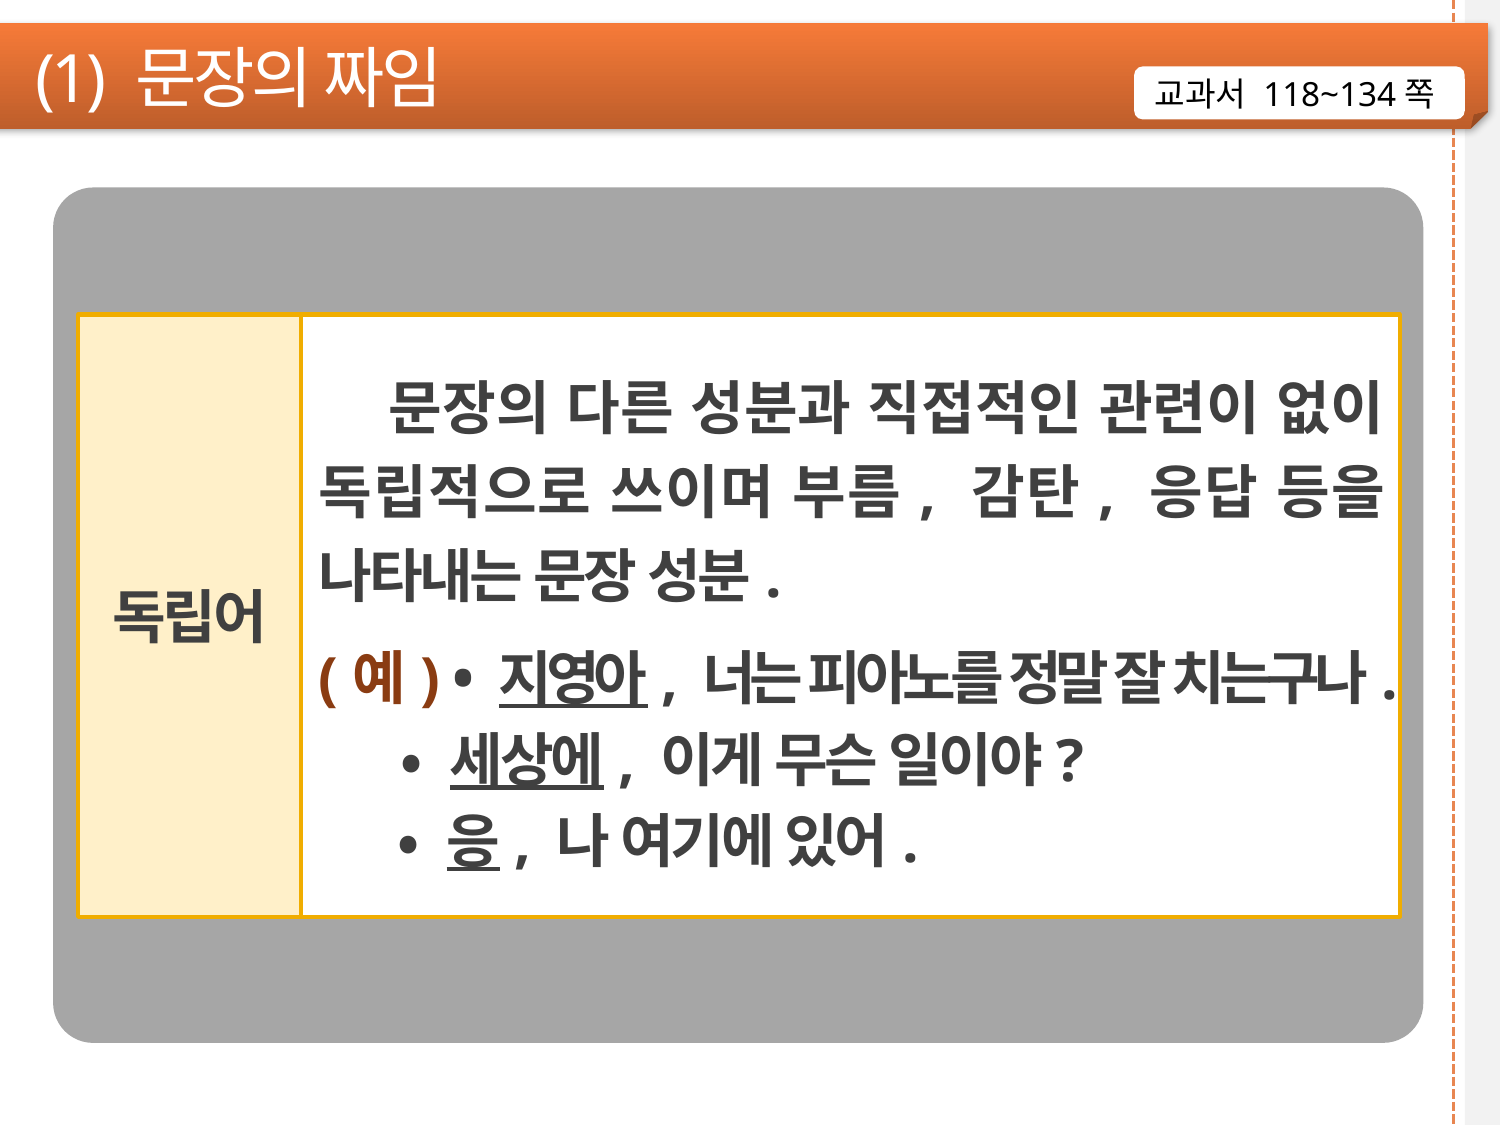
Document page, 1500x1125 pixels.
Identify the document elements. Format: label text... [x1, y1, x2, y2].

list 문장의 다른 성분과 직접적인 관련이 없이 독립적으로 쓰이며 부름, 감탄, 응답 등을 나타내는 문장 성분. (예) • 지영아, 너는 피아노를 정말 잘 치는구나. • 세상에, 이게 무슨 일이야? • 응, 나 여기에 있어. [299, 312, 1402, 919]
text_box [50, 185, 1426, 1046]
list 독립어 [76, 312, 300, 919]
text_box (1) 문장의 짜임 [0, 23, 1211, 129]
text_box 교과서 118~134쪽 [1211, 64, 1467, 122]
